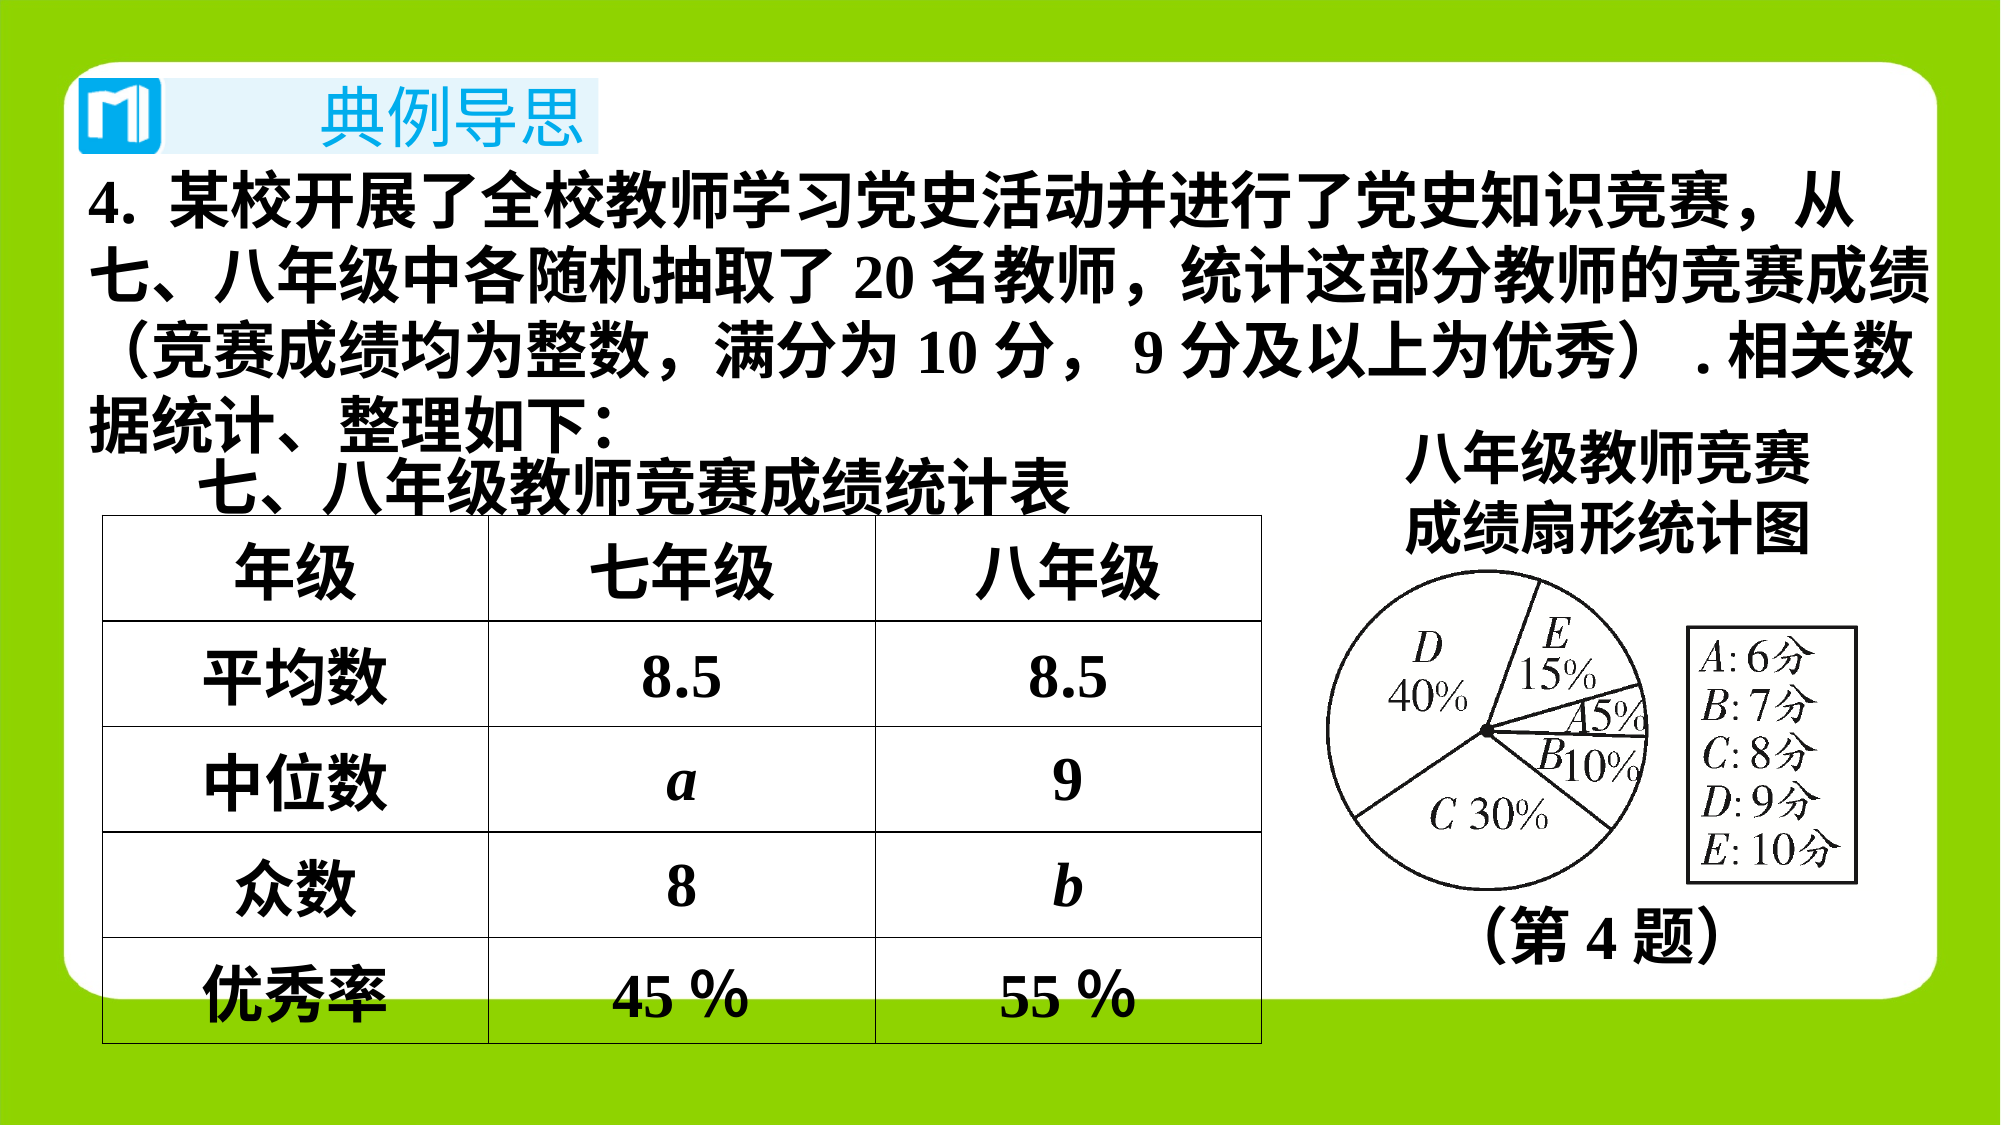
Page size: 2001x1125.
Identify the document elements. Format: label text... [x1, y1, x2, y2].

table_cell 55％ [876, 938, 1261, 1043]
table_cell 8.5 [876, 622, 1261, 726]
table_cell 45％ [489, 938, 875, 1043]
table_header 年级 [103, 516, 488, 620]
table_cell b [876, 833, 1261, 937]
text_box 八年级教师竞赛 成绩扇形统计图 [1366, 420, 1851, 490]
table_cell 众数 [103, 833, 488, 937]
table_header 七年级 [489, 516, 875, 620]
table_cell 8 [489, 833, 875, 937]
table_cell 平均数 [103, 622, 488, 726]
table_cell 8.5 [489, 622, 875, 726]
table_header 八年级 [876, 516, 1261, 620]
text_box 4. 某校开展了全校教师学习党史活动并进行了党史知识竞赛，从七、八年级中各随机抽取了20名教师，统计这部分教师的竞赛成绩（竞赛成绩均为整数，满分为10分，9分及以上为优秀）.相关数据统计、整理如下： [88, 160, 1933, 525]
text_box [1321, 566, 1877, 988]
table_cell 9 [876, 727, 1261, 831]
picture [0, 0, 2001, 1125]
table_cell 优秀率 [103, 938, 488, 1043]
text_box 七、八年级教师竞赛成绩统计表 [102, 447, 1167, 515]
table_cell a [489, 727, 875, 831]
table_cell 中位数 [103, 727, 488, 831]
